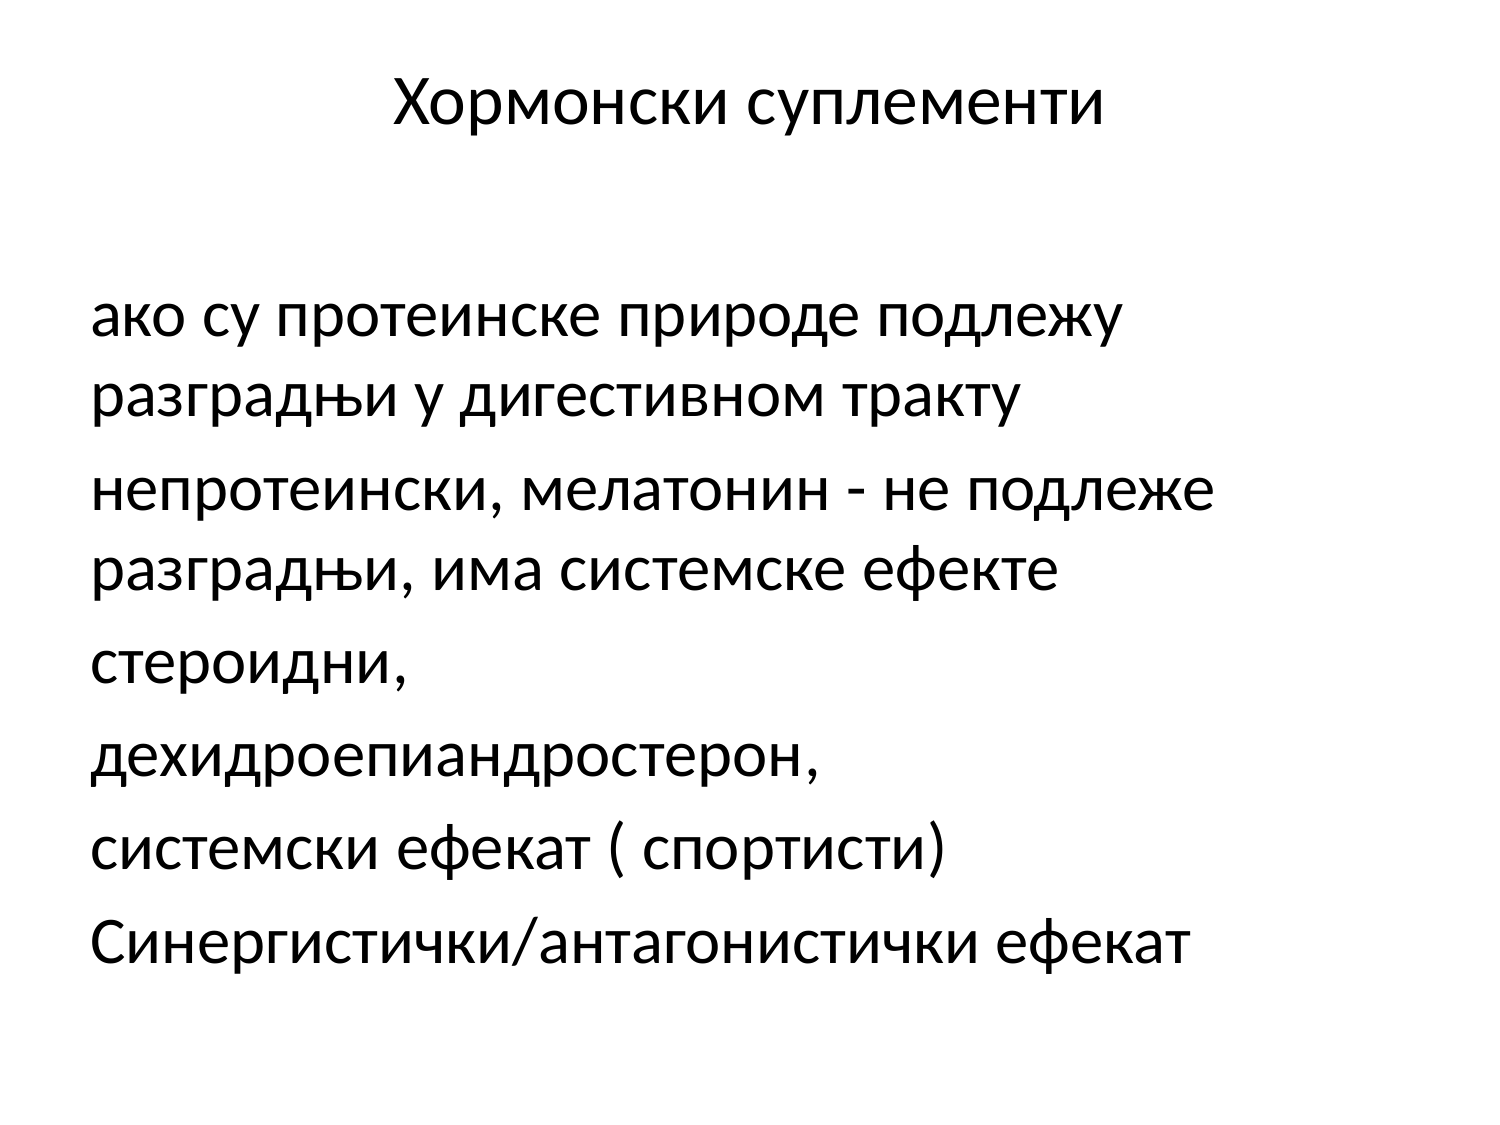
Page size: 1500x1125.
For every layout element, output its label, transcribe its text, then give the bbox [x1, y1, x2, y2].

list ако су протеинске природе подлежу разградњи у дигестивном тракту непротеински, мелатонин - не подлеже разградњи, има системске ефекте стероидни, дехидроепиандростерон, системски ефекат ( спортисти) Синергистички/антагонистички ефекат [75, 262, 1425, 1005]
title Хормонски суплементи [75, 45, 1425, 233]
